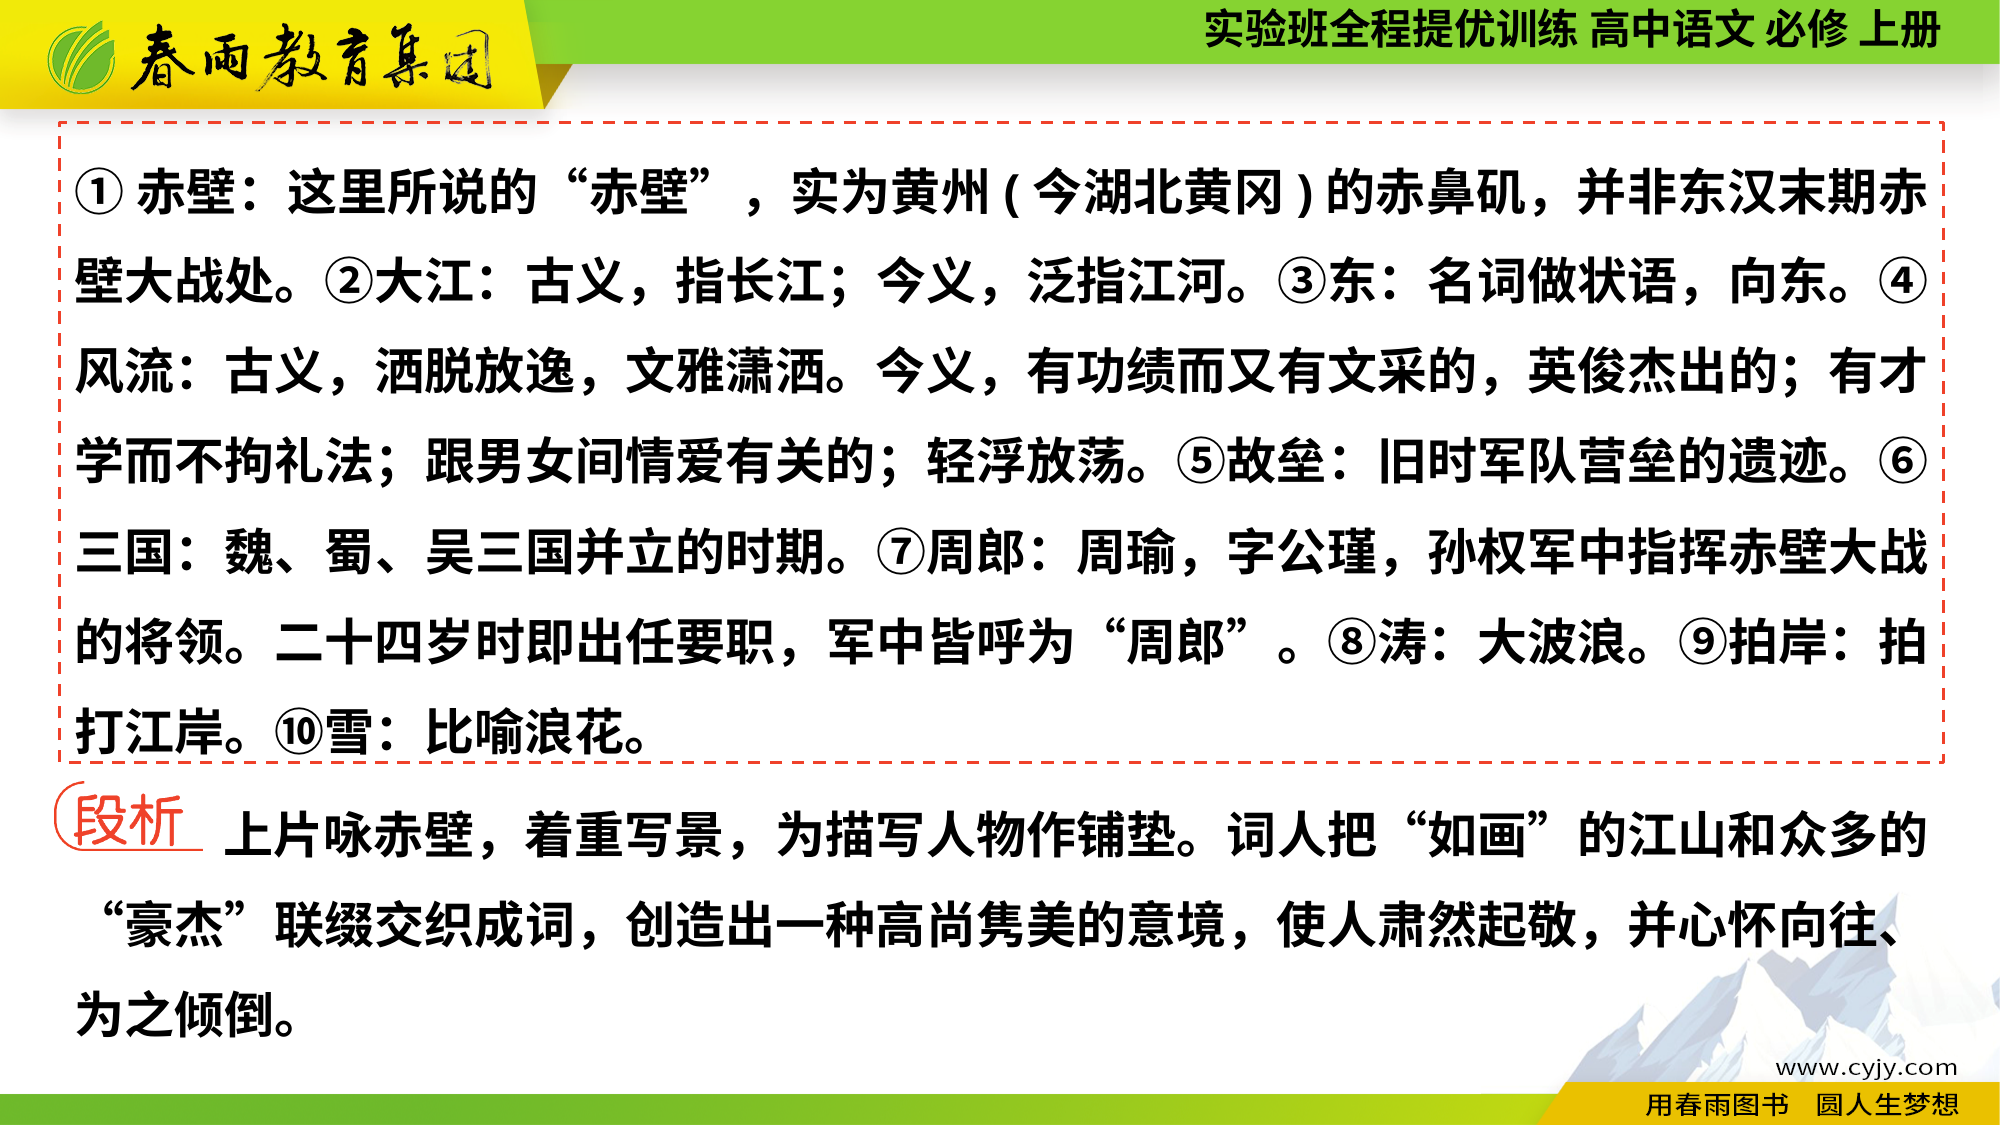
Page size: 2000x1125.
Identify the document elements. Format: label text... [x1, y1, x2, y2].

picture [0, 0, 2000, 1125]
list ①赤壁：这里所说的“赤壁”，实为黄州(今湖北黄冈)的赤鼻矶，并非东汉末期赤壁大战处。②大江：古义，指长江；今义，泛指江河。③东：名词做状语，向东。④风流：古义，洒脱放逸，文雅潇洒。今义，有功绩而又有文采的，英俊杰出的；有才学而不拘礼法；跟男女间情爱有关的；轻浮放荡。⑤故垒：旧时军队营垒的遗迹。⑥三国：魏、蜀、吴三国并立的时期。⑦周郎：周瑜，字公瑾，孙权军中指挥赤壁大战的将领。二十四岁时即出任要职，军中皆呼为“周郎”。⑧涛：大波浪。⑨拍岸：拍打江岸。⑩雪：比喻浪花。 [59, 122, 1944, 763]
text_box 上片咏赤壁，着重写景，为描写人物作铺垫。词人把“如画”的江山和众多的“豪杰”联缀交织成词，创造出一种高尚隽美的意境，使人肃然起敬，并心怀向往、为之倾倒。 [59, 766, 1944, 1052]
